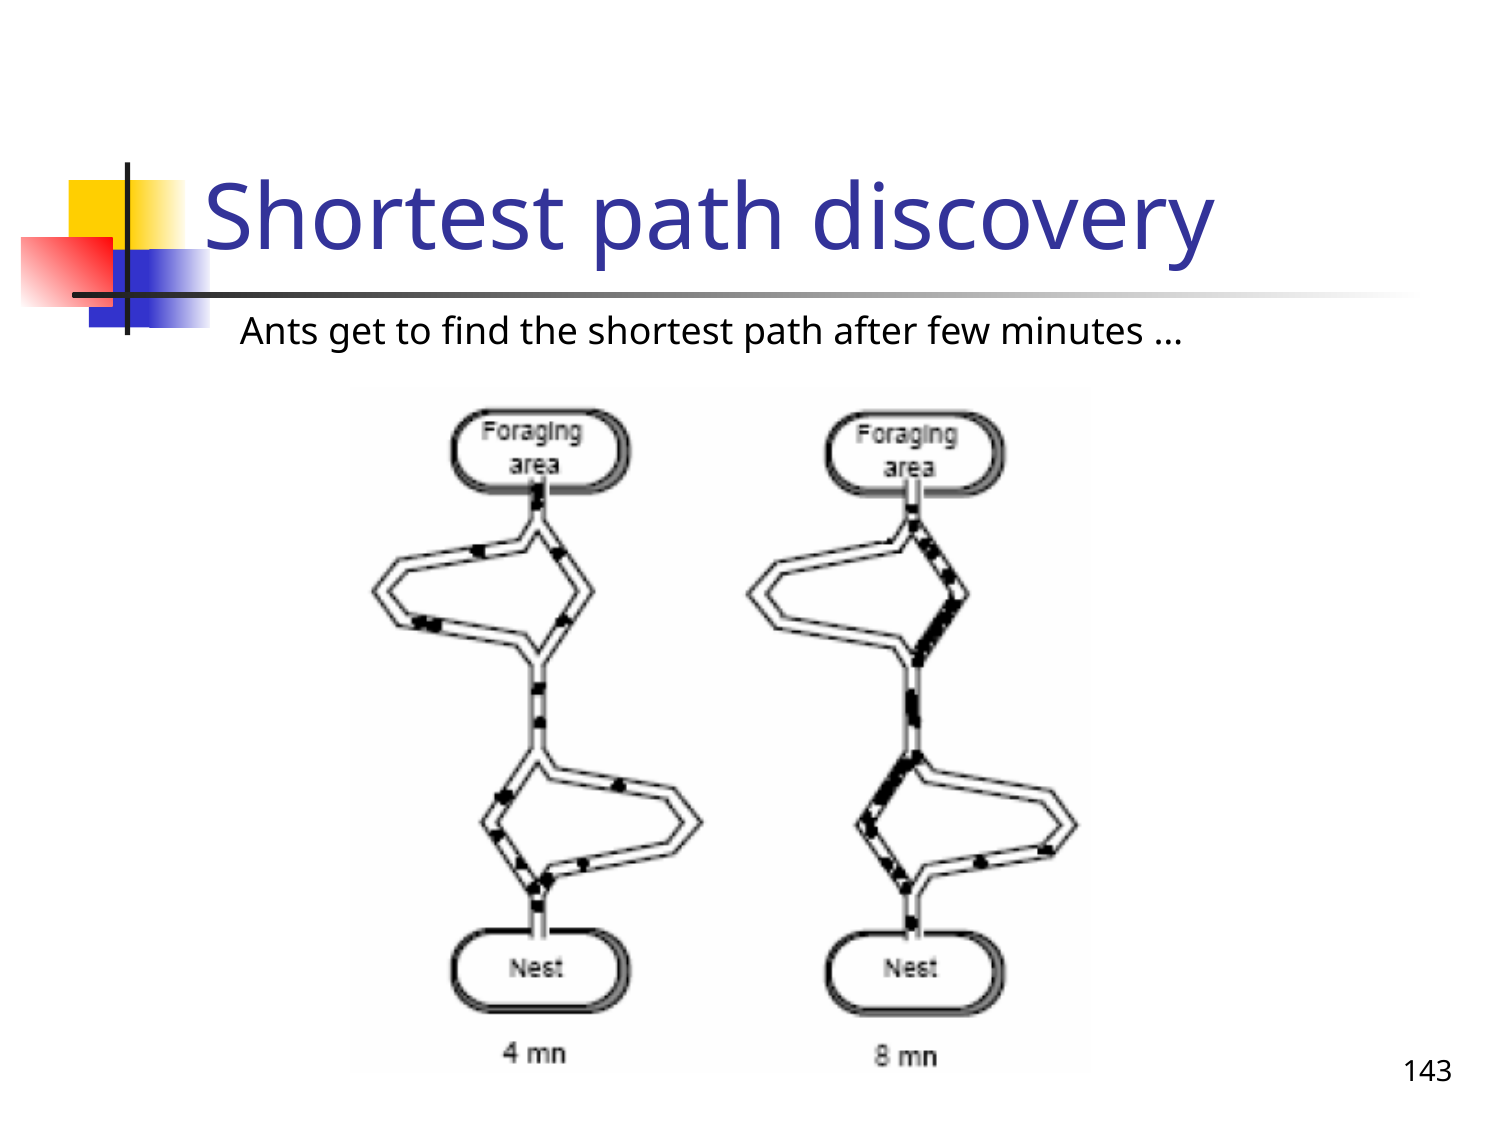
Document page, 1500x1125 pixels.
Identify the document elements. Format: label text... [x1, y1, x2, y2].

slide_number 143 [1154, 1023, 1468, 1100]
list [349, 387, 1102, 1074]
title Shortest path discovery [188, 124, 1468, 276]
text_box Ants get to find the shortest path after few minutes … [224, 299, 1350, 360]
